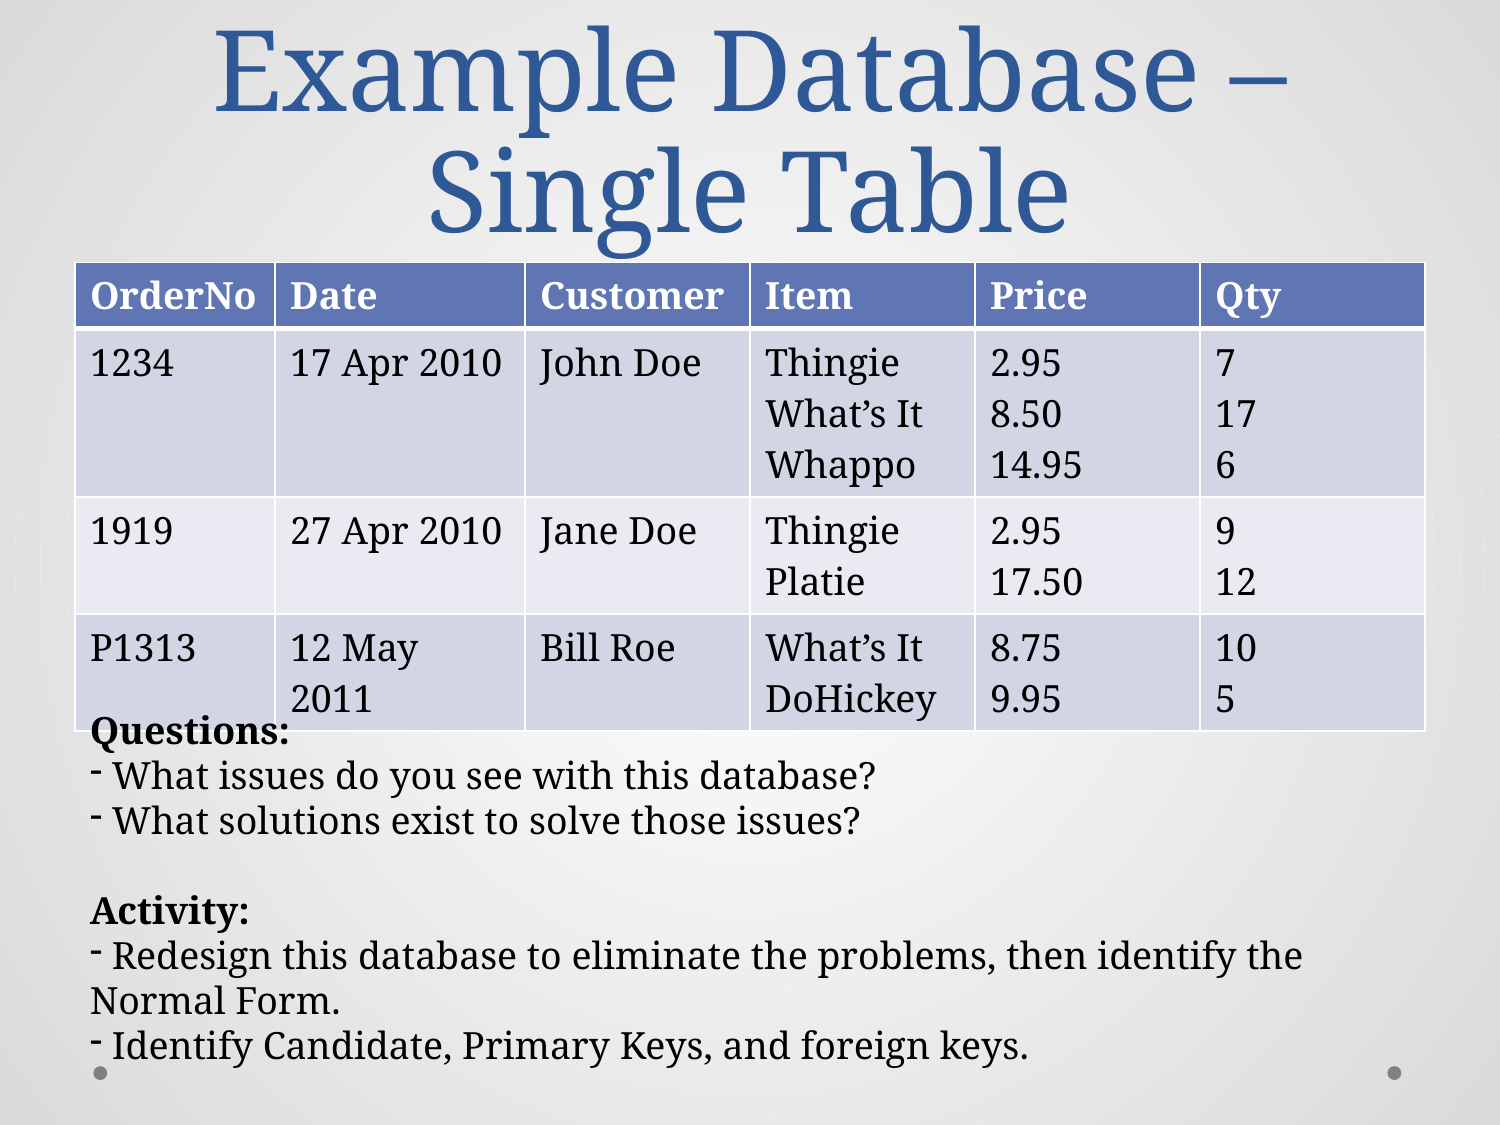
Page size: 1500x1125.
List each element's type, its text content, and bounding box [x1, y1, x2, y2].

table_header Qty [1201, 263, 1424, 326]
table_cell Thingie Platie [751, 498, 974, 613]
table_cell 2.95 17.50 [976, 498, 1199, 613]
table_cell 1919 [76, 498, 274, 613]
table_header Customer [526, 263, 749, 326]
title Example Database – Single Table [75, 0, 1425, 262]
table_cell 10 5 [1201, 615, 1424, 730]
table_cell 12 May 2011 [276, 615, 524, 699]
table_cell Jane Doe [526, 498, 749, 613]
table_cell 7 17 6 [1201, 331, 1424, 496]
table_header Price [976, 263, 1199, 326]
table_header OrderNo [76, 263, 274, 326]
table_cell Thingie What’s It Whappo [751, 331, 974, 496]
table_cell John Doe [526, 331, 749, 496]
table_header Date [276, 263, 524, 326]
table_cell 1234 [76, 331, 274, 496]
table_cell What’s It DoHickey [751, 615, 974, 699]
table_header Item [751, 263, 974, 326]
text_box Questions: What issues do you see with this database? What solutions exist to solve those issues? Activity: Redesign this database to eliminate the problems, then identify the Normal Form. Identify Candidate, Primary Keys, and foreign keys. [75, 699, 1400, 1075]
table_cell P1313 [76, 615, 274, 699]
table_cell 2.95 8.50 14.95 [976, 331, 1199, 496]
table_cell 9 12 [1201, 498, 1424, 613]
table_cell 8.75 9.95 [976, 615, 1199, 699]
table_cell 27 Apr 2010 [276, 498, 524, 613]
table_cell Bill Roe [526, 615, 749, 699]
table_cell 17 Apr 2010 [276, 331, 524, 496]
